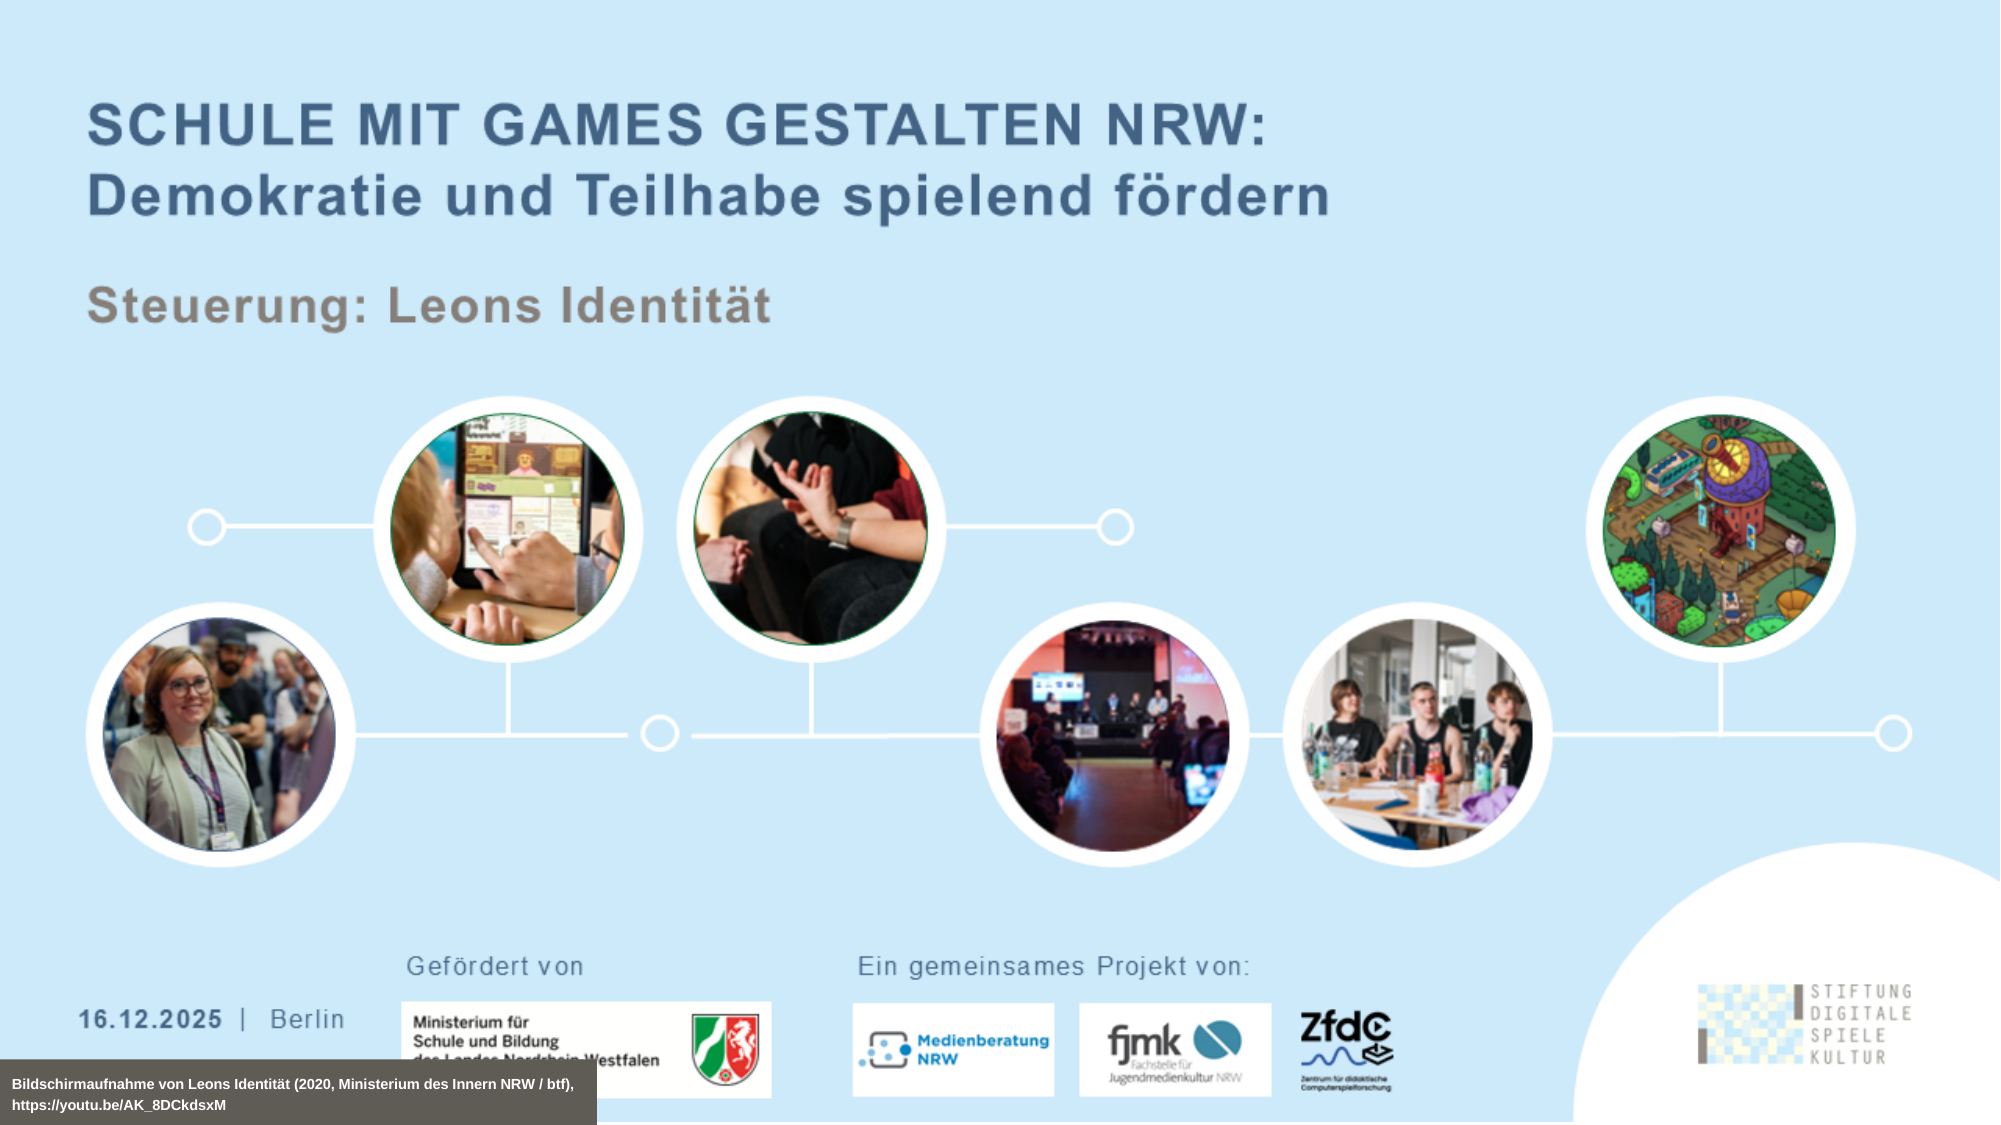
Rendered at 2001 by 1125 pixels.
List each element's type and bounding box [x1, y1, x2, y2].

text_box [0, 0, 2000, 1123]
